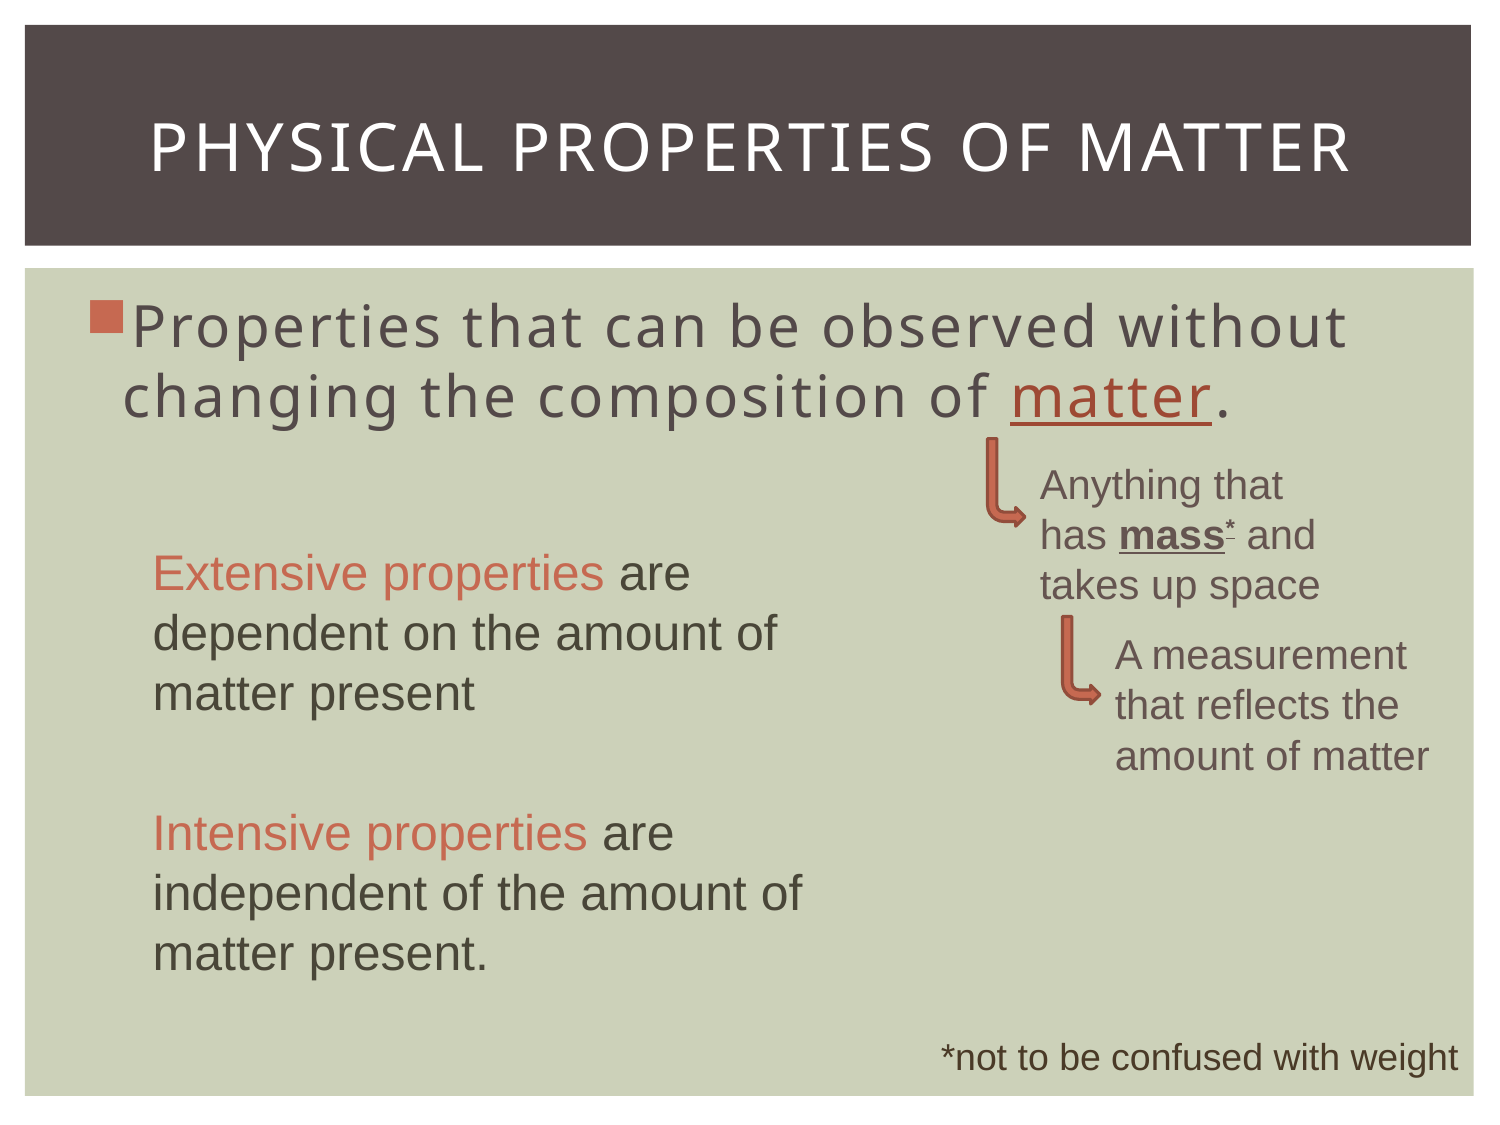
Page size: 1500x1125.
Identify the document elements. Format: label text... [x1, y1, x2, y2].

title Physical properties of matter [62, 58, 1438, 232]
text_box Extensive properties are dependent on the amount of matter present Intensive properties are independent of the amount of matter present. [137, 533, 888, 988]
list Properties that can be observed without changing the composition of matter. [62, 281, 1442, 1005]
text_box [987, 438, 1376, 617]
text_box *not to be confused with weight [926, 1025, 1474, 1086]
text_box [1062, 616, 1453, 788]
